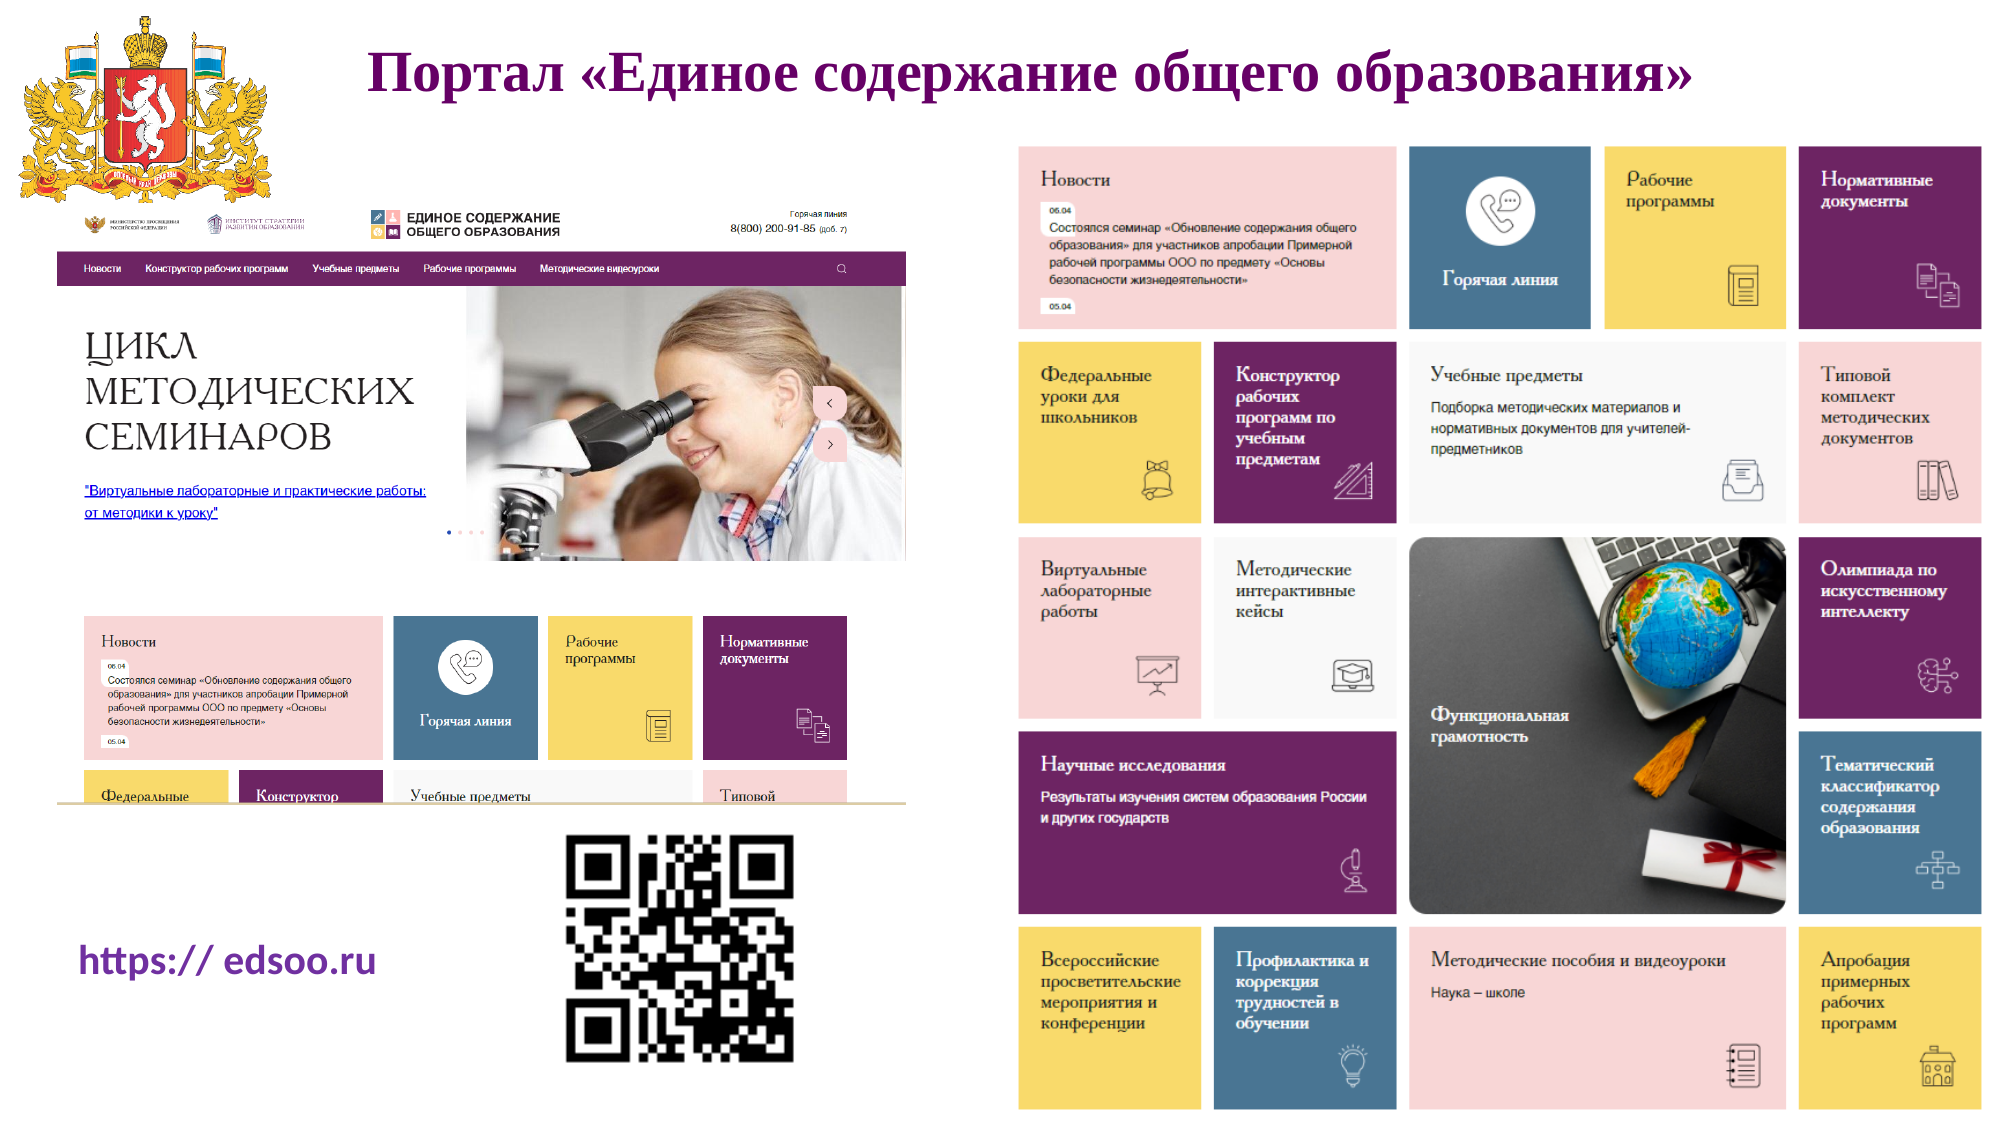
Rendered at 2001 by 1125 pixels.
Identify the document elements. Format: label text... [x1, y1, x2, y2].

text_box https:// edsoo.ru [63, 925, 419, 991]
picture [999, 128, 2000, 1113]
text_box Портал «Единое содержание общего образования» [272, 41, 1879, 105]
picture [18, 16, 906, 1090]
